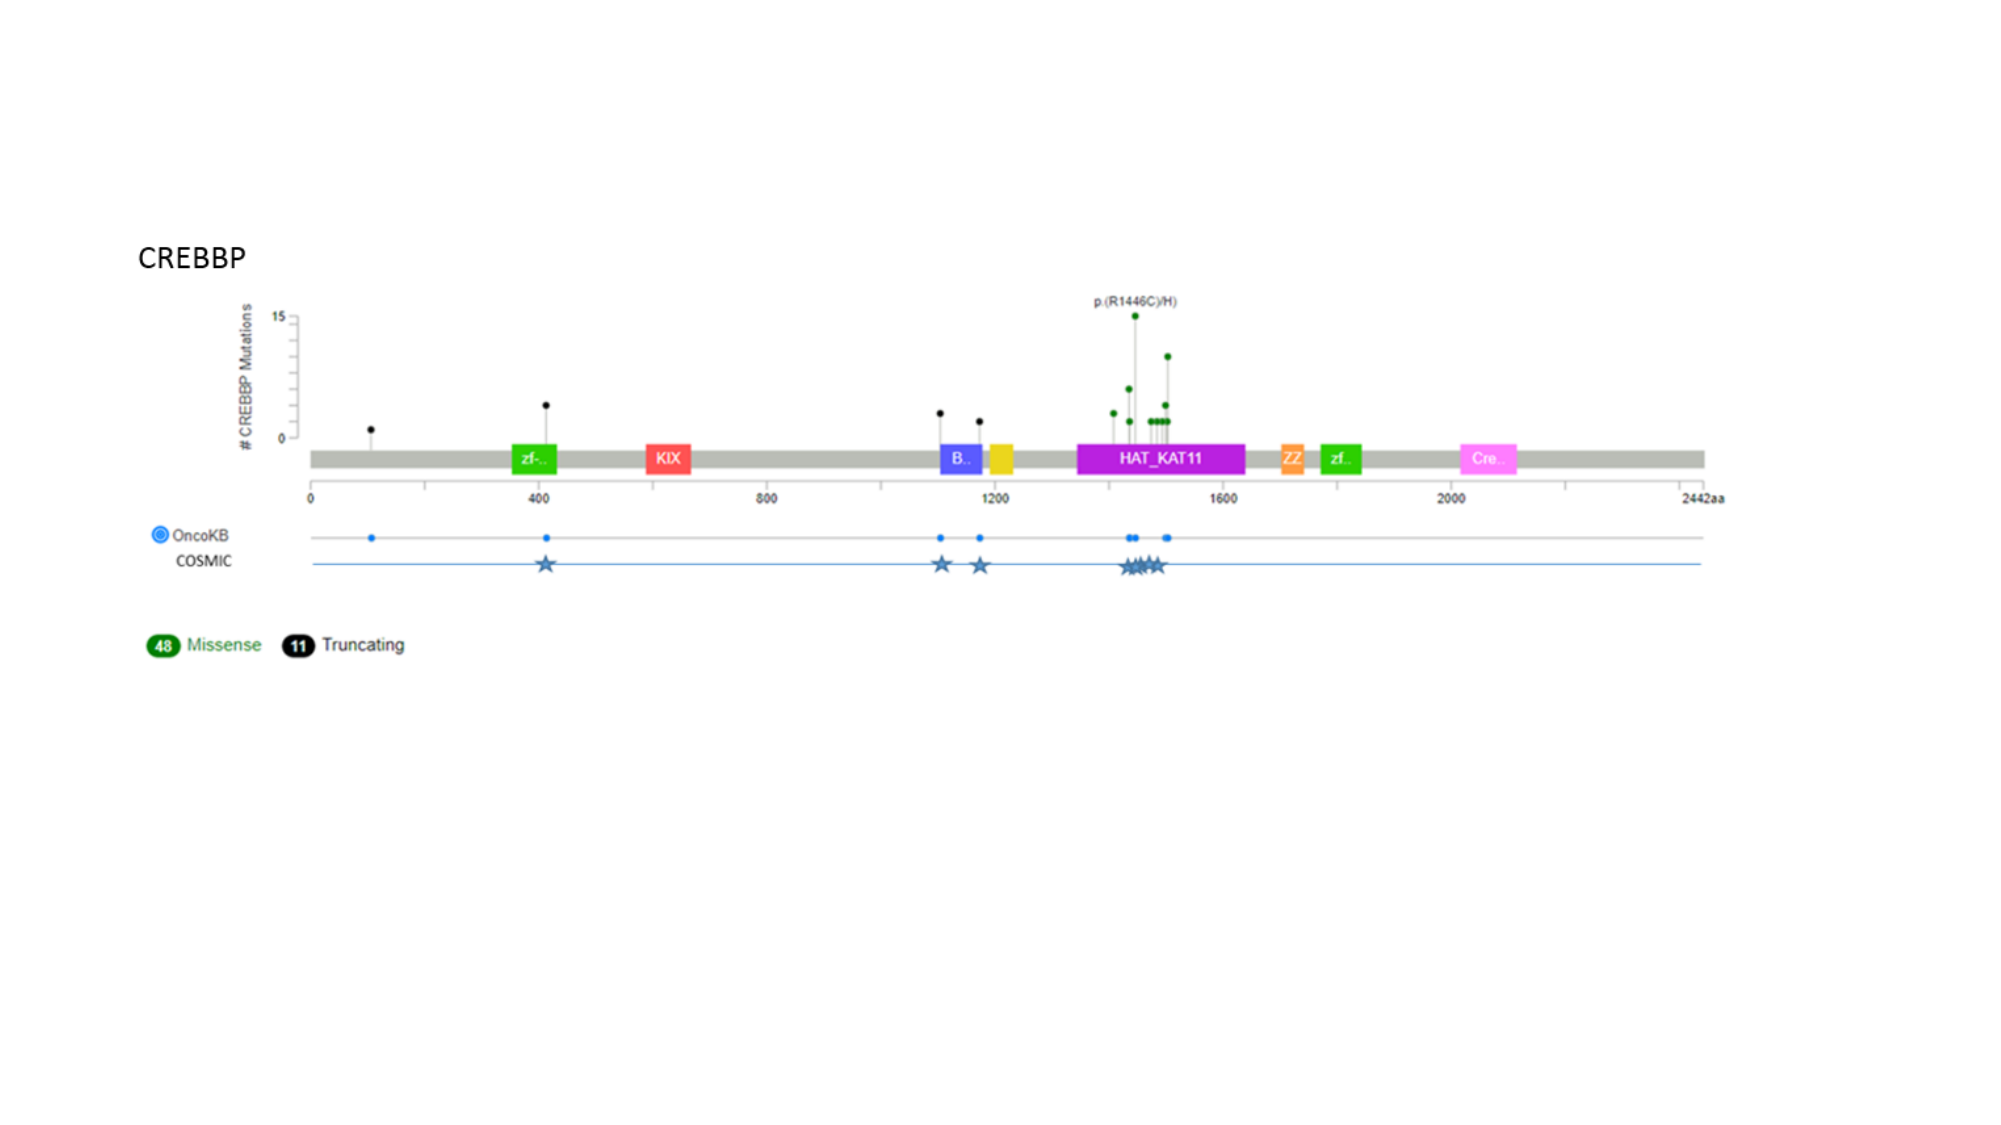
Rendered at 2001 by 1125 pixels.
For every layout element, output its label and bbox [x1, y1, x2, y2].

picture [98, 174, 1786, 708]
